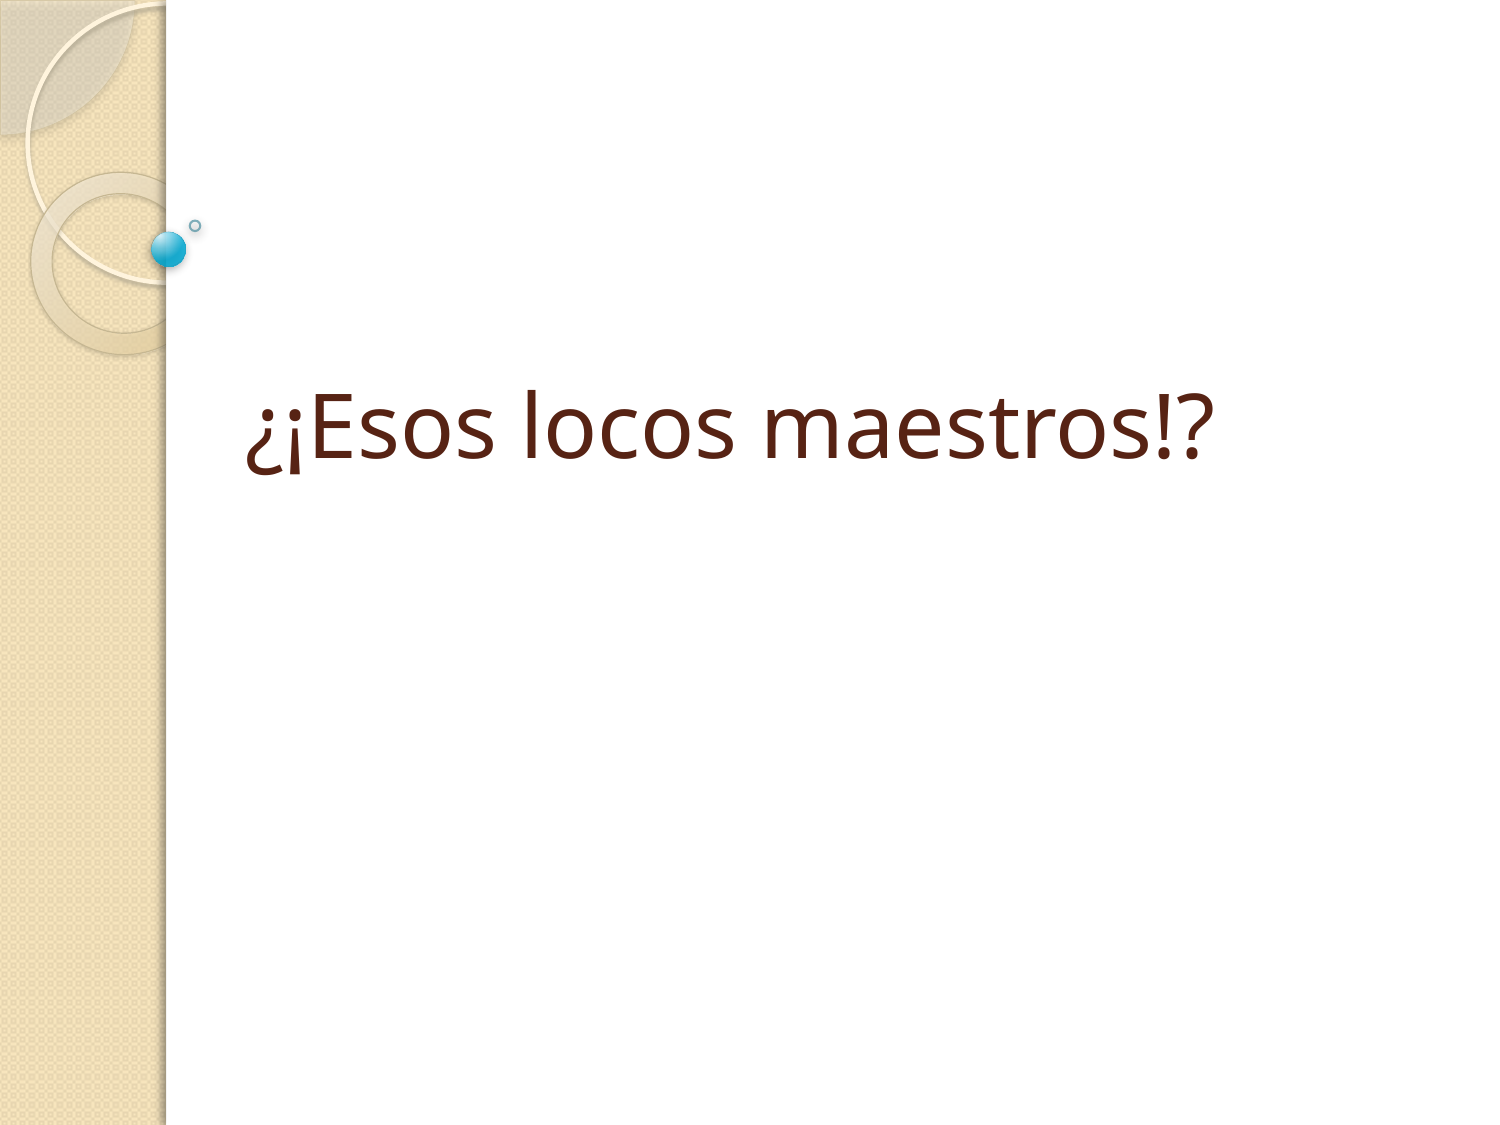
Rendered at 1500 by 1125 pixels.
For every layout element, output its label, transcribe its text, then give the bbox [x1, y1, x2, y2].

title ¿¡Esos locos maestros!? [230, 349, 1446, 592]
